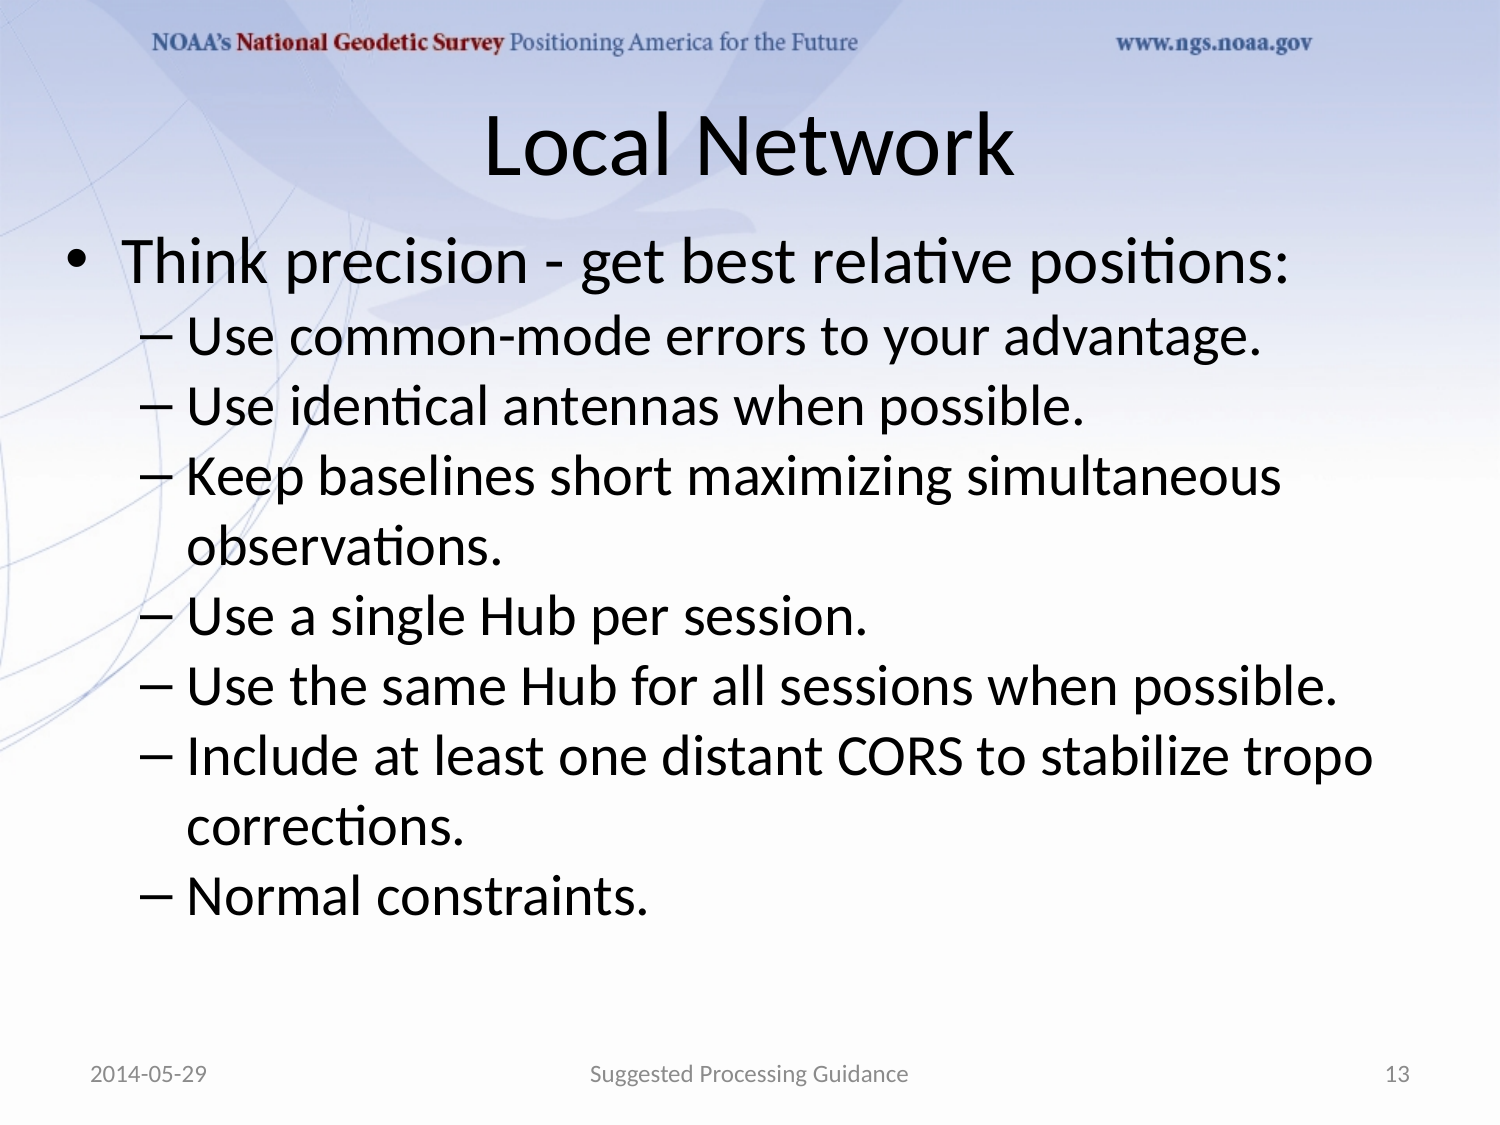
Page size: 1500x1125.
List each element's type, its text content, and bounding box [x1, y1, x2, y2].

list Think precision - get best relative positions: Use common-mode errors to your advantage. Use identical antennas when possible. Keep baselines short maximizing simultaneous observations. Use a single Hub per session. Use the same Hub for all sessions when possible. Include at least one distant CORS to stabilize tropo corrections. Normal constraints. [49, 209, 1451, 1021]
title Local Network [74, 44, 1426, 209]
slide_number 13 [1074, 1042, 1425, 1103]
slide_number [75, 1042, 425, 1103]
footer Suggested Processing Guidance [512, 1042, 988, 1103]
picture [0, 0, 1500, 1125]
